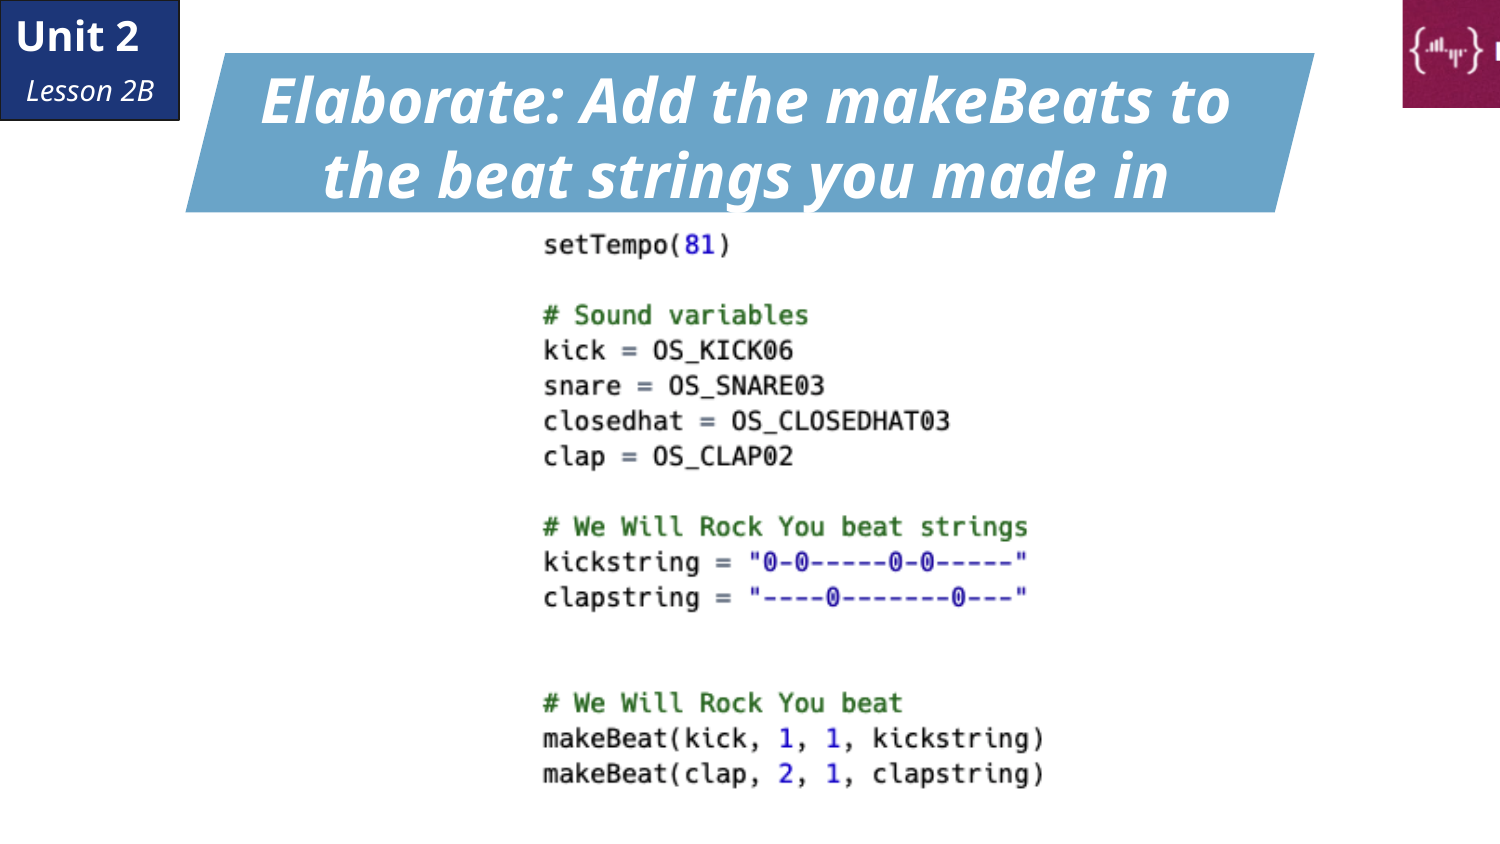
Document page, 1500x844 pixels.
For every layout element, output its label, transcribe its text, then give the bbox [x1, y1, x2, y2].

picture [1402, 0, 1500, 108]
text_box Unit 2 Lesson 2B [0, 0, 179, 120]
text_box [1295, 53, 1315, 132]
text_box Elaborate: Add the makeBeats to the beat strings you made in EarSketch [198, 46, 1295, 154]
picture [536, 229, 1053, 798]
text_box [185, 154, 1290, 213]
